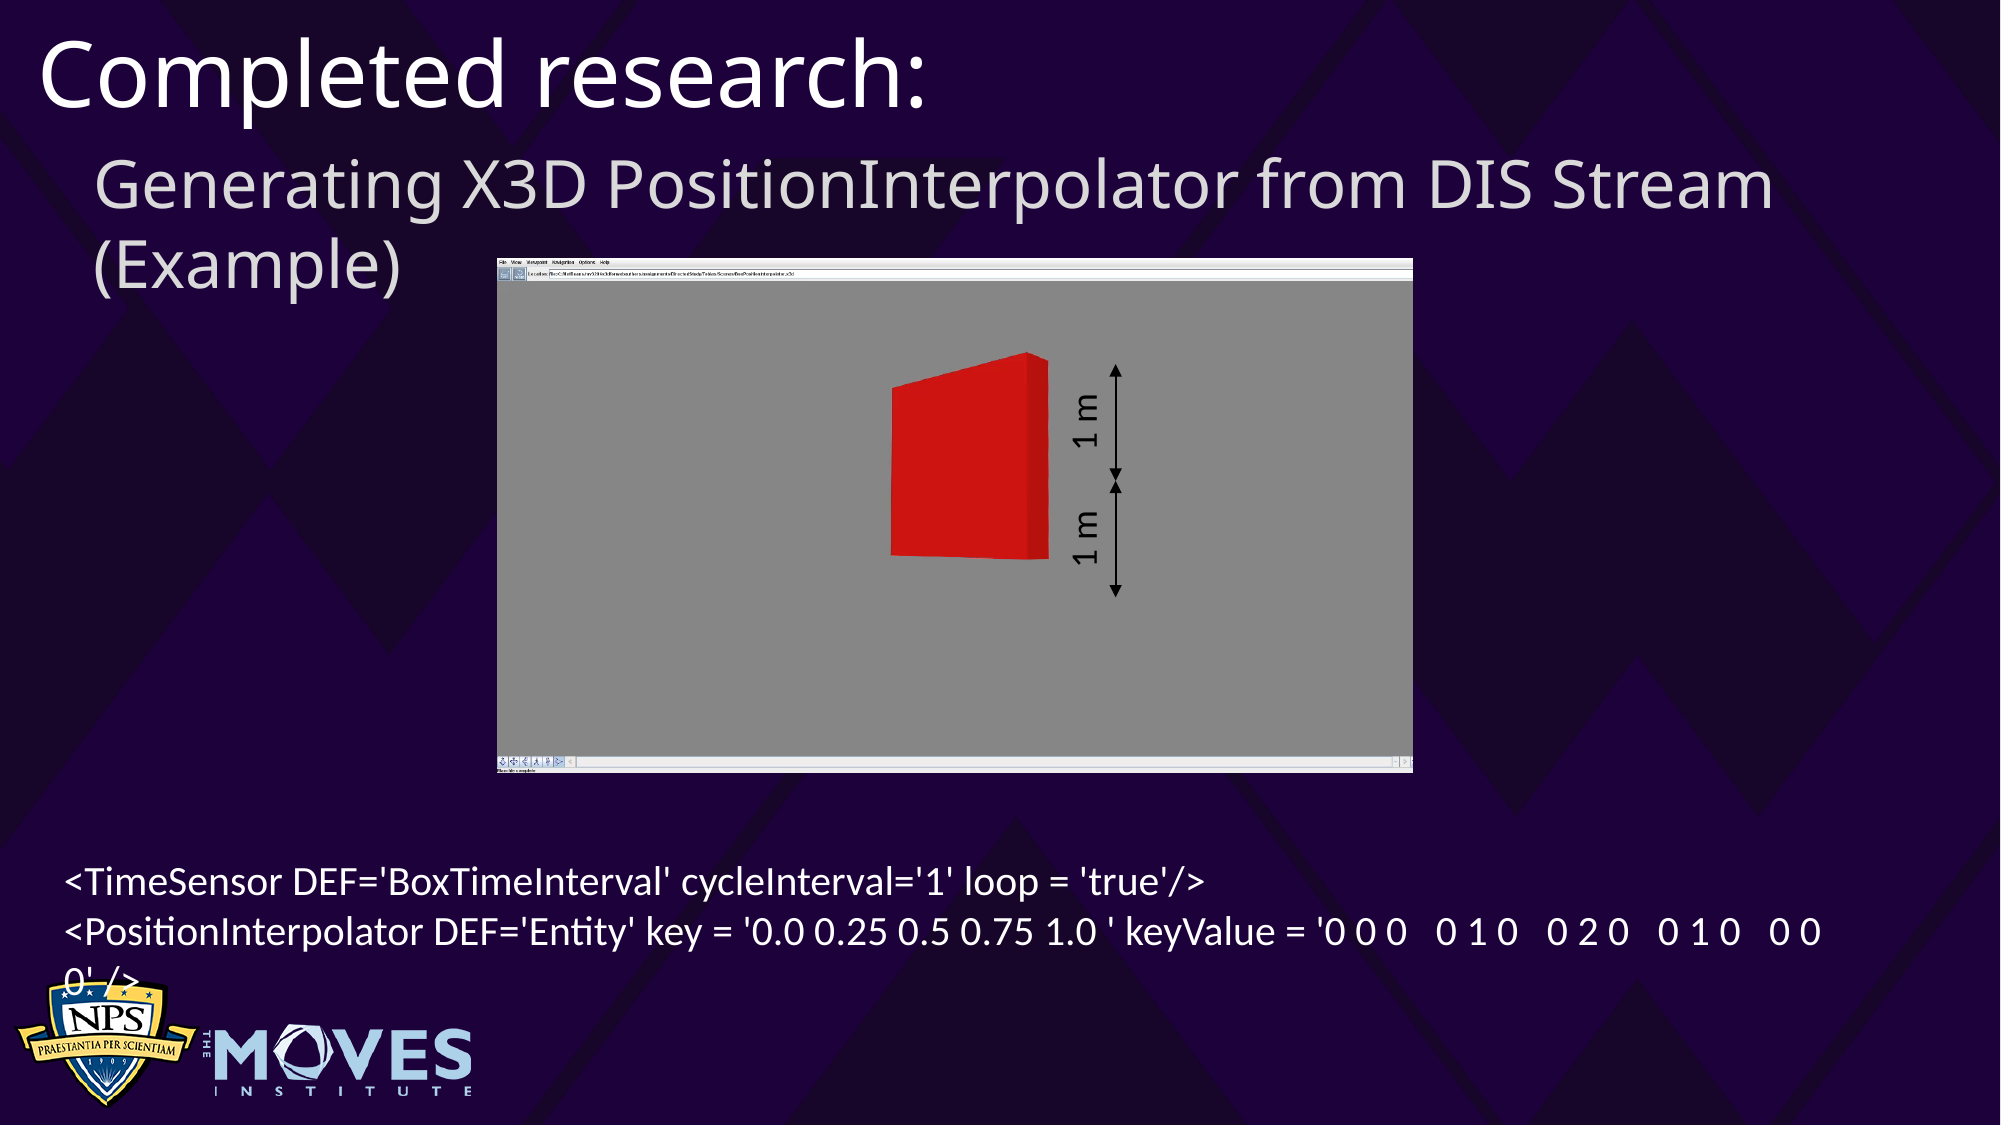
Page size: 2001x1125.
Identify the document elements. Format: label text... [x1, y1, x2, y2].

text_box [496, 257, 1414, 774]
picture [0, 0, 2001, 1125]
text_box Completed research: [22, 7, 1977, 133]
text_box Generating X3D PositionInterpolator from DIS Stream (Example) [78, 134, 1922, 309]
text_box <TimeSensor DEF='BoxTimeInterval' cycleInterval='1' loop = 'true'/> <PositionInterpolator DEF='Entity' key = '0.0 0.25 0.5 0.75 1.0 ' keyValue = '0 0 0 0 1 0 0 2 0 0 1 0 0 0 0' /> [49, 846, 1922, 1012]
